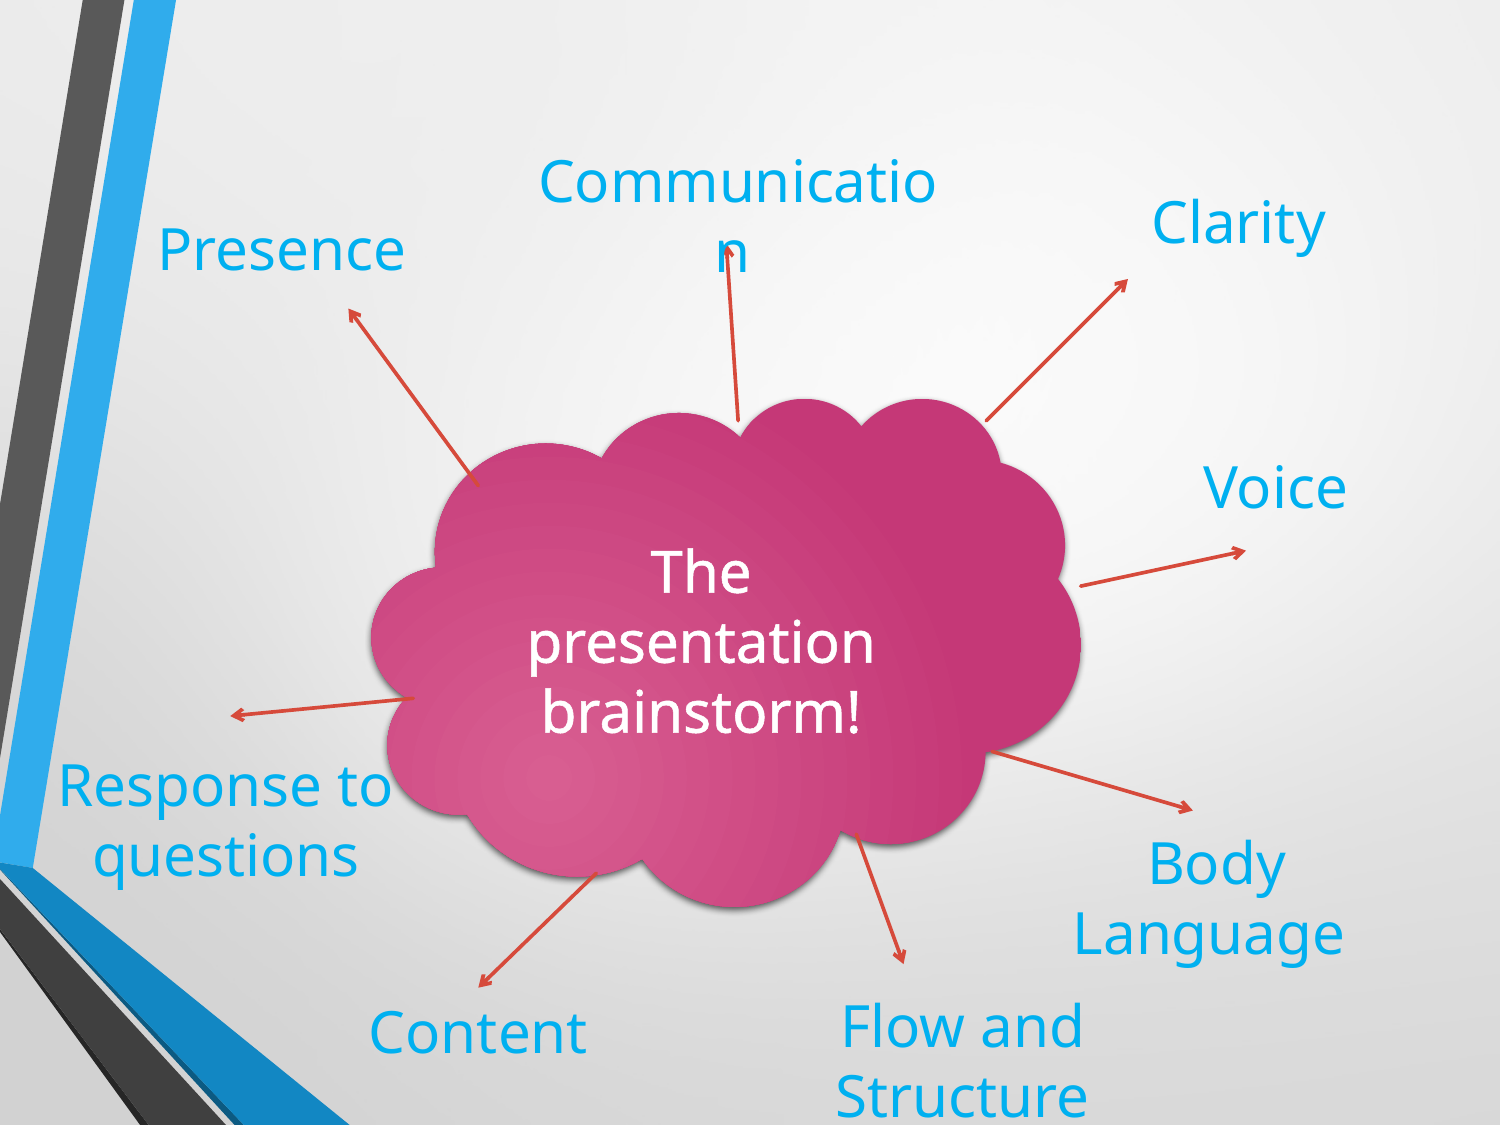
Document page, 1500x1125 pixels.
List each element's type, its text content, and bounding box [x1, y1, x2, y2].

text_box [985, 278, 1129, 421]
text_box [477, 872, 597, 988]
text_box Voice [1051, 442, 1500, 528]
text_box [229, 698, 414, 717]
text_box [348, 308, 479, 486]
text_box Presence [64, 205, 514, 290]
text_box Content [253, 987, 703, 1073]
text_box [1080, 550, 1247, 587]
text_box The presentation brainstorm! [371, 398, 1082, 907]
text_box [726, 243, 739, 421]
text_box Clarity [1021, 178, 1471, 263]
text_box Response to questions [1, 740, 451, 896]
text_box Flow and Structure [738, 981, 1188, 1125]
text_box Body Language [992, 819, 1441, 974]
text_box Communication [513, 137, 963, 292]
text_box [991, 751, 1194, 811]
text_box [855, 833, 904, 965]
